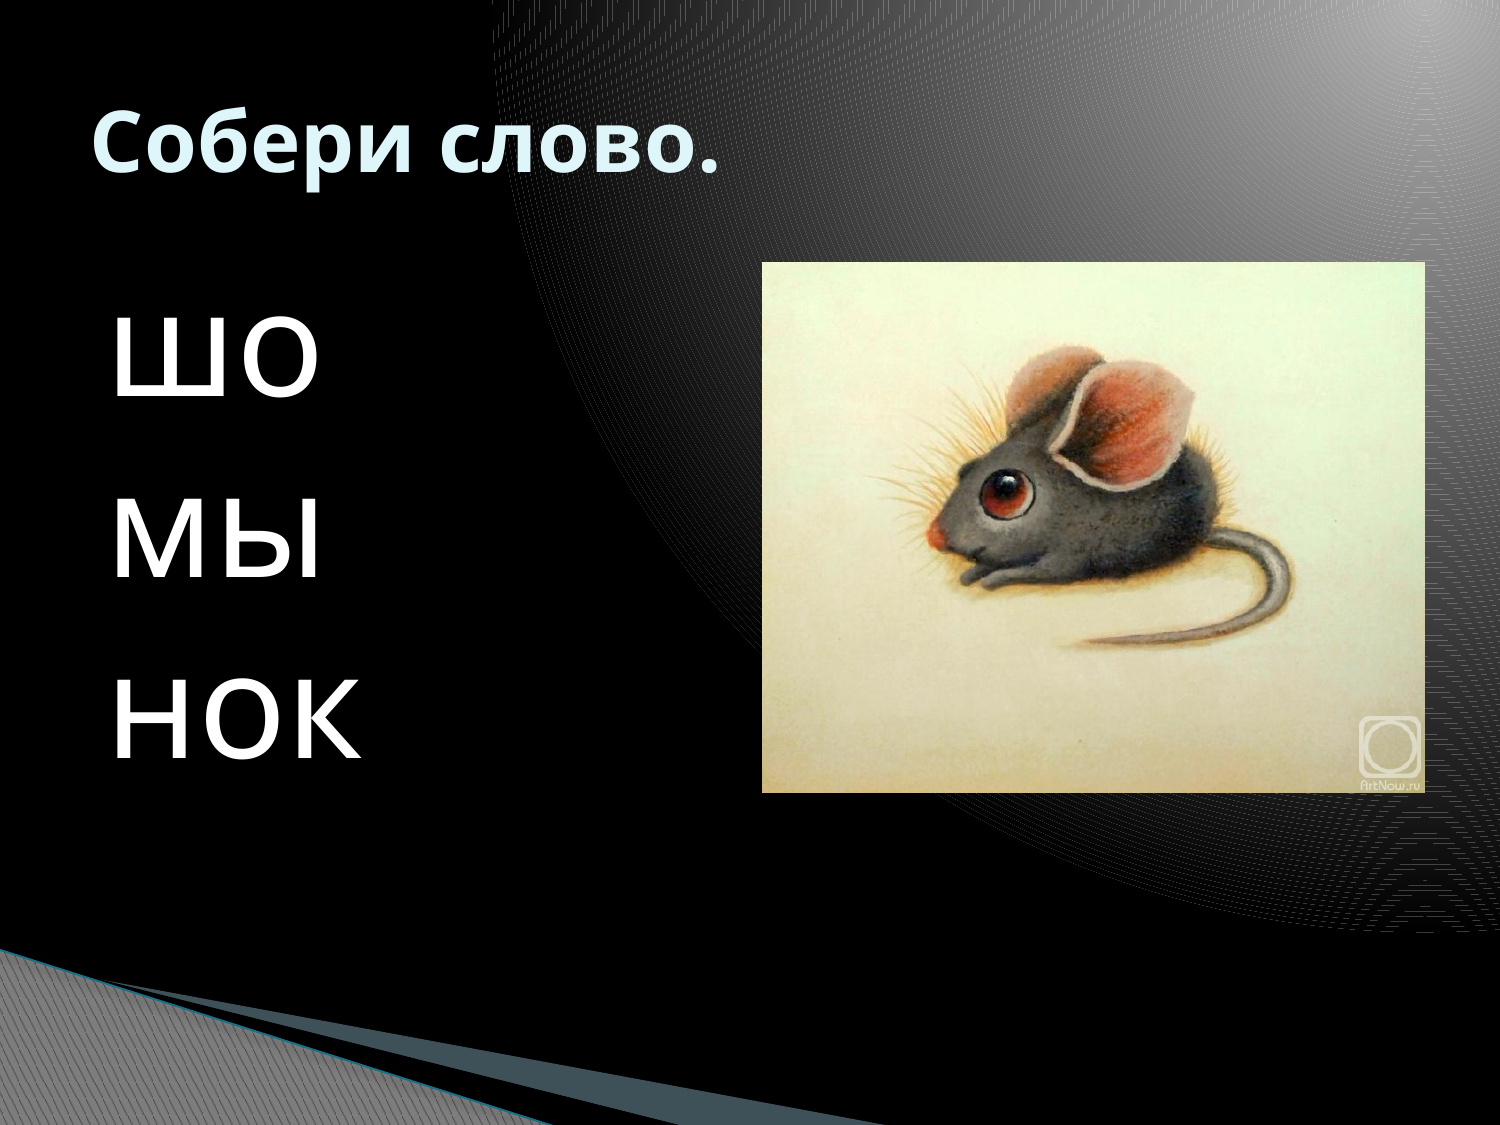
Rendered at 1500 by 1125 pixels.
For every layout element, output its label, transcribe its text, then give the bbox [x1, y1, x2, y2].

title Собери слово. [75, 45, 1425, 233]
picture [0, 952, 543, 1125]
list шо мы нок [75, 243, 738, 986]
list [762, 262, 1426, 793]
